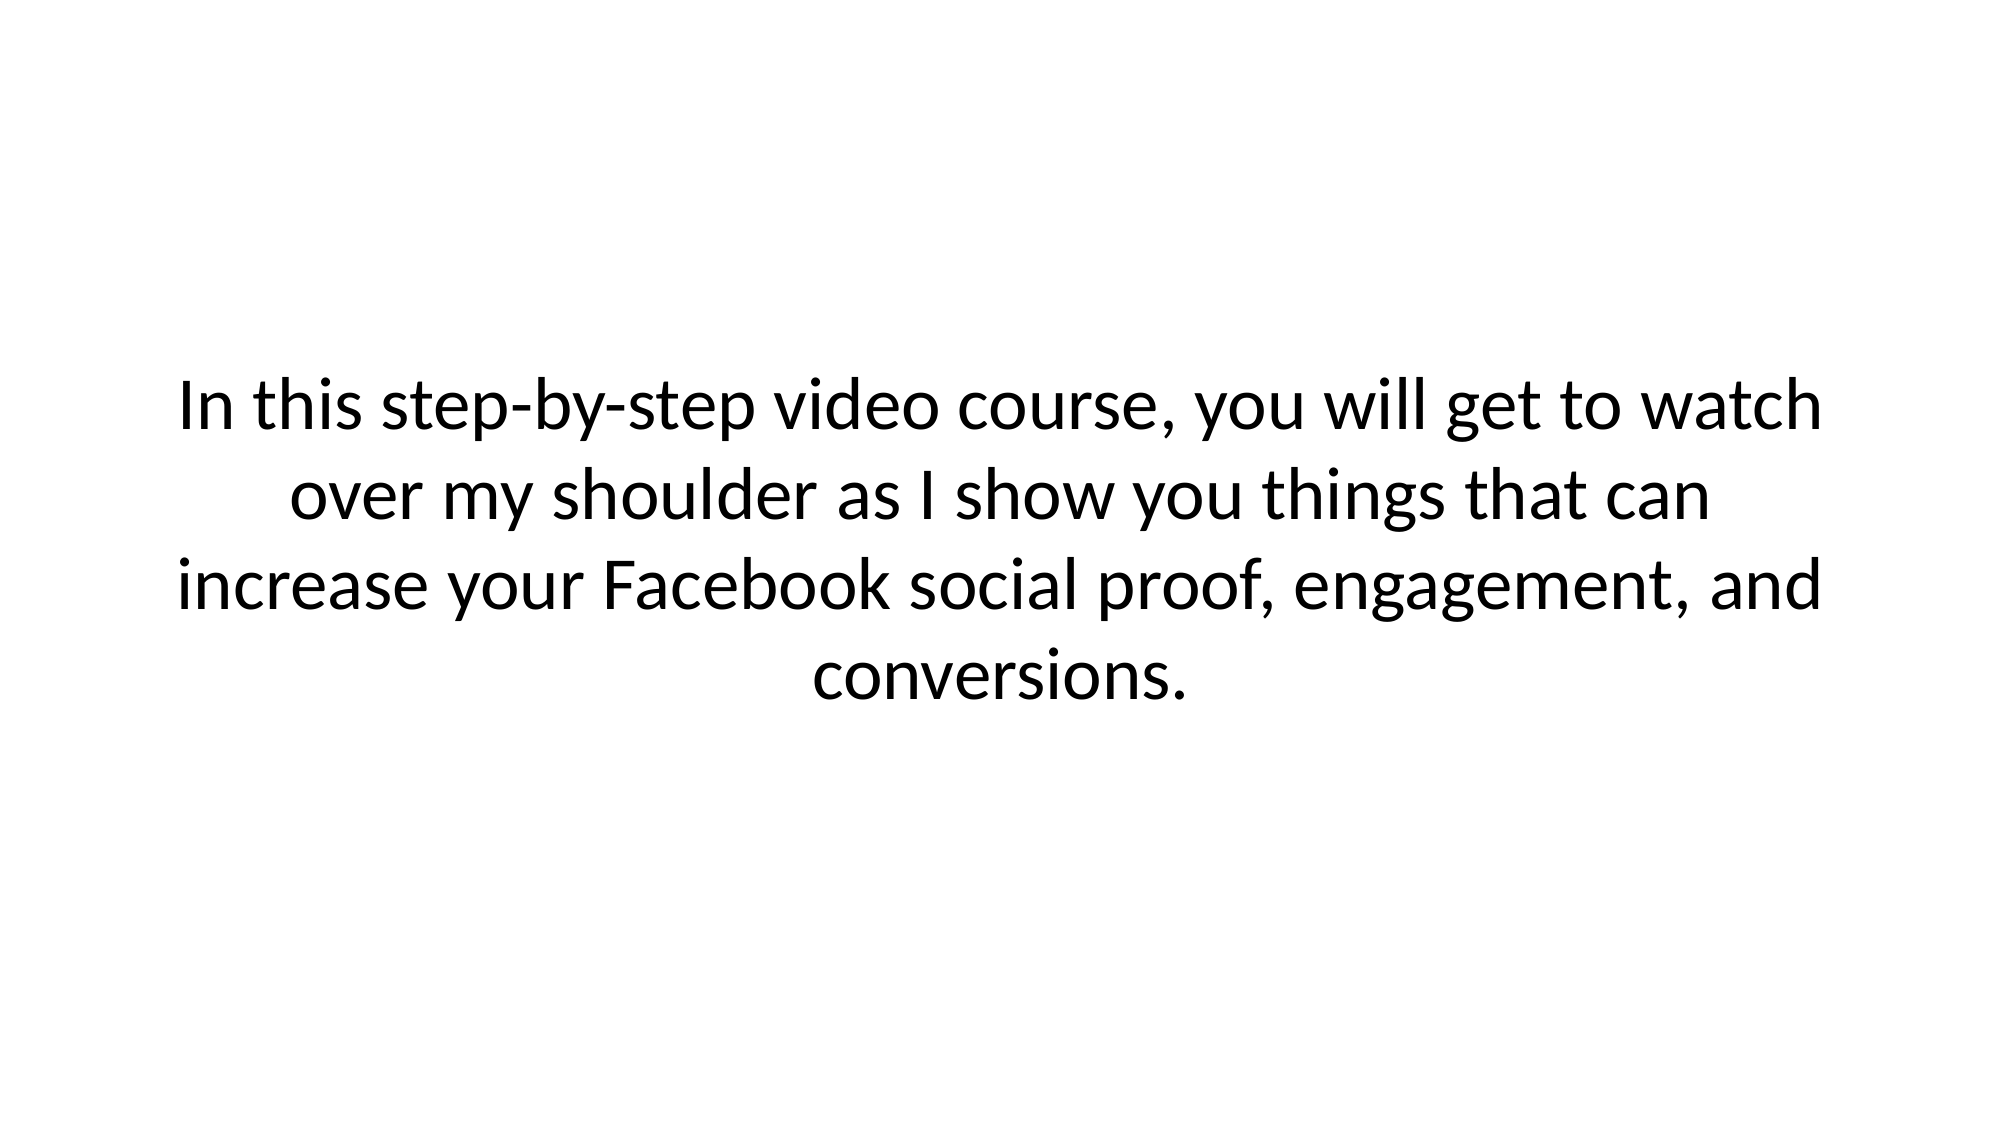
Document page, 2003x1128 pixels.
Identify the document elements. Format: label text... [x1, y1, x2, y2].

title In this step-by-step video course, you will get to watch over my shoulder as I show you things that can increase your Facebook social proof, engagement, and conversions. [149, 287, 1853, 782]
